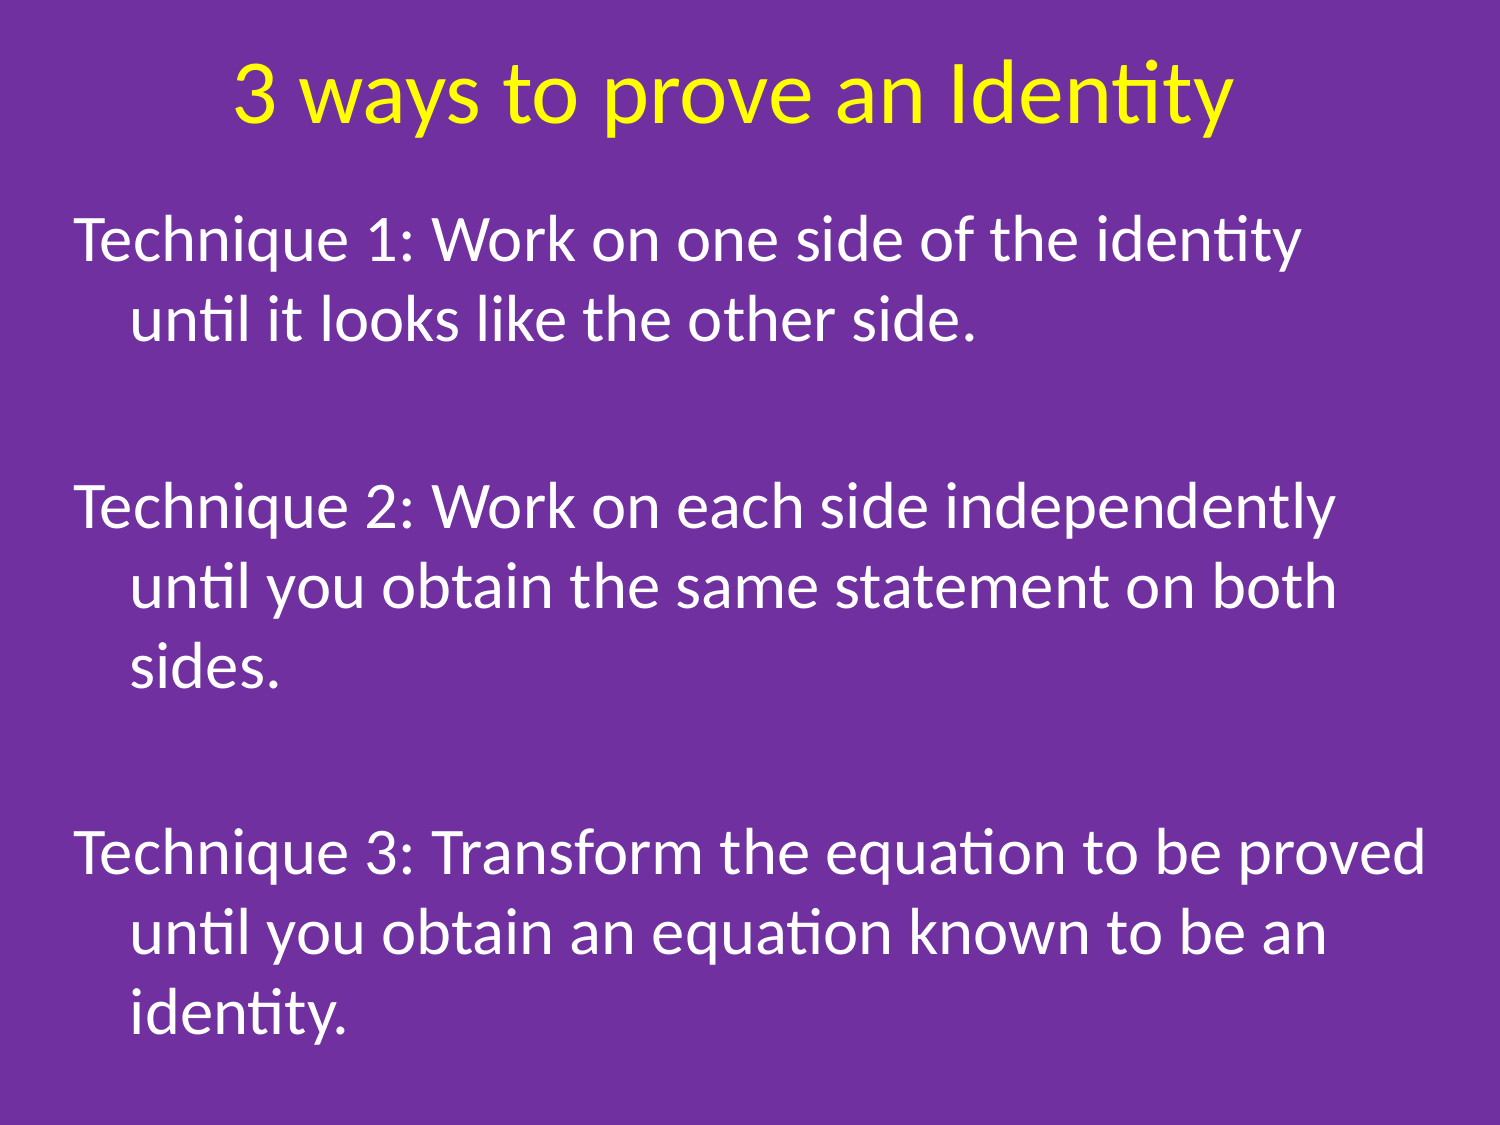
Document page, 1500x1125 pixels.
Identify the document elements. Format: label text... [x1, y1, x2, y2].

title 3 ways to prove an Identity [58, 23, 1409, 151]
list Technique 1: Work on one side of the identity until it looks like the other side. Technique 2: Work on each side independently until you obtain the same statement on both sides. Technique 3: Transform the equation to be proved until you obtain an equation known to be an identity. [58, 187, 1454, 1125]
